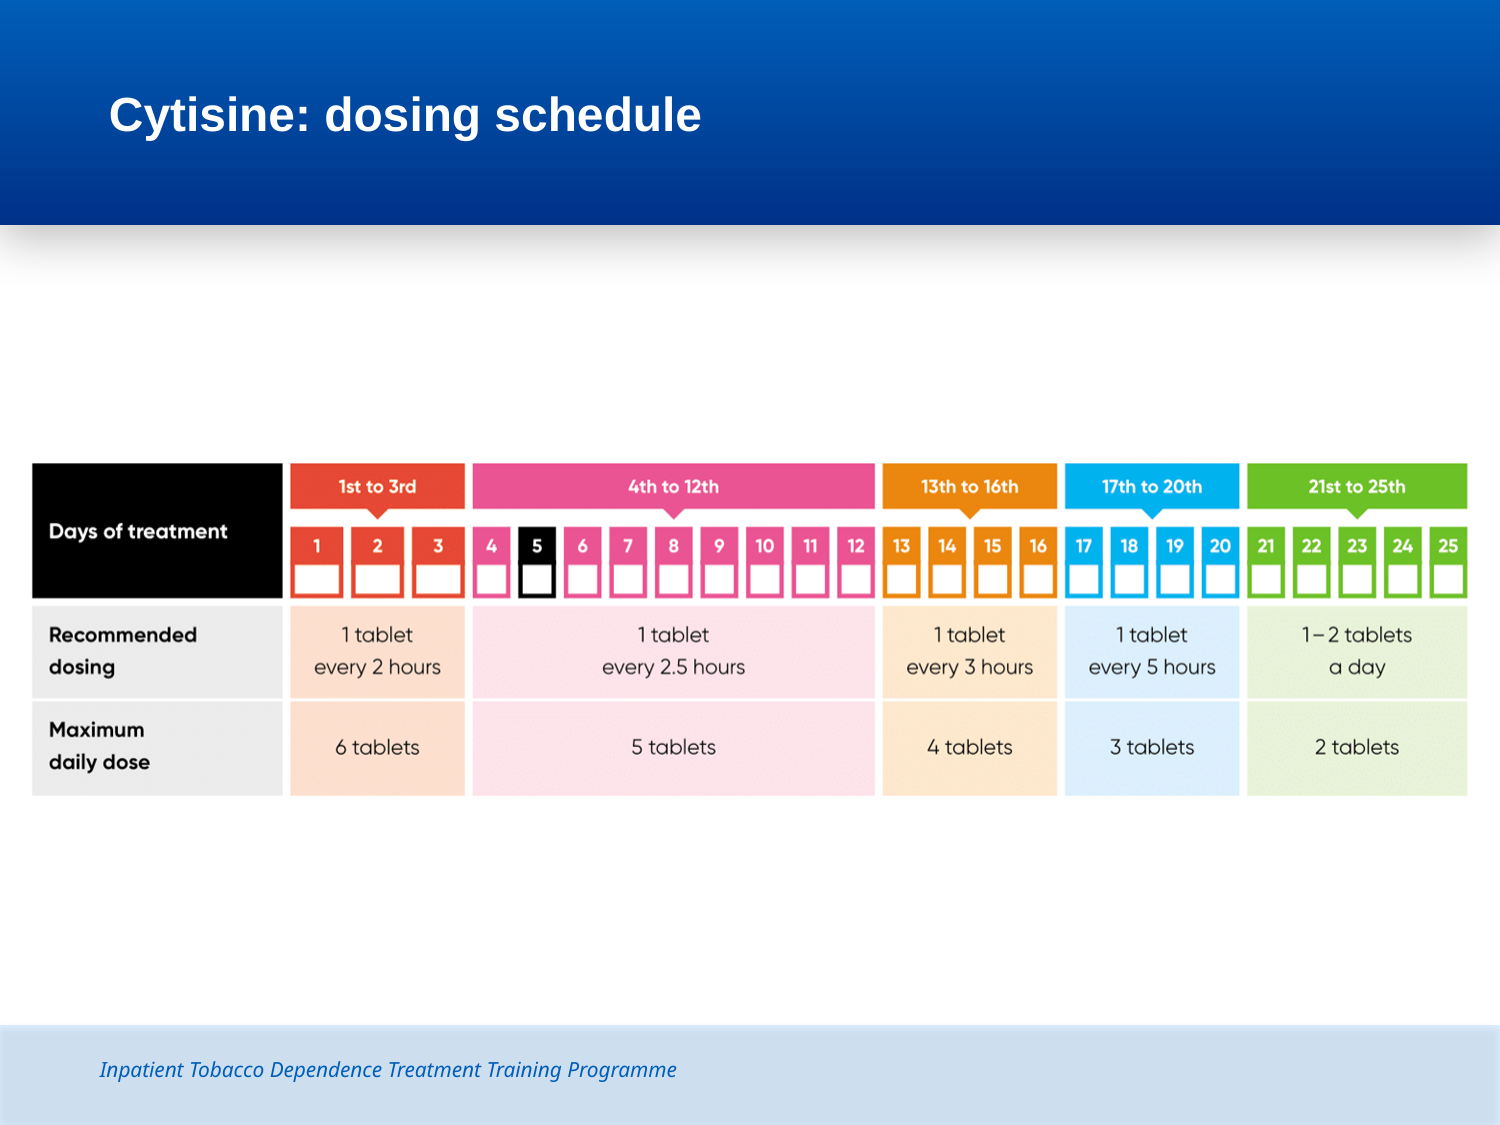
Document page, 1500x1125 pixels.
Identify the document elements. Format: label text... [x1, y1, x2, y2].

text_box Inpatient Tobacco Dependence Treatment Training Programme [84, 1038, 790, 1099]
title Cytisine: dosing schedule [93, 24, 1401, 201]
picture [0, 438, 1500, 811]
